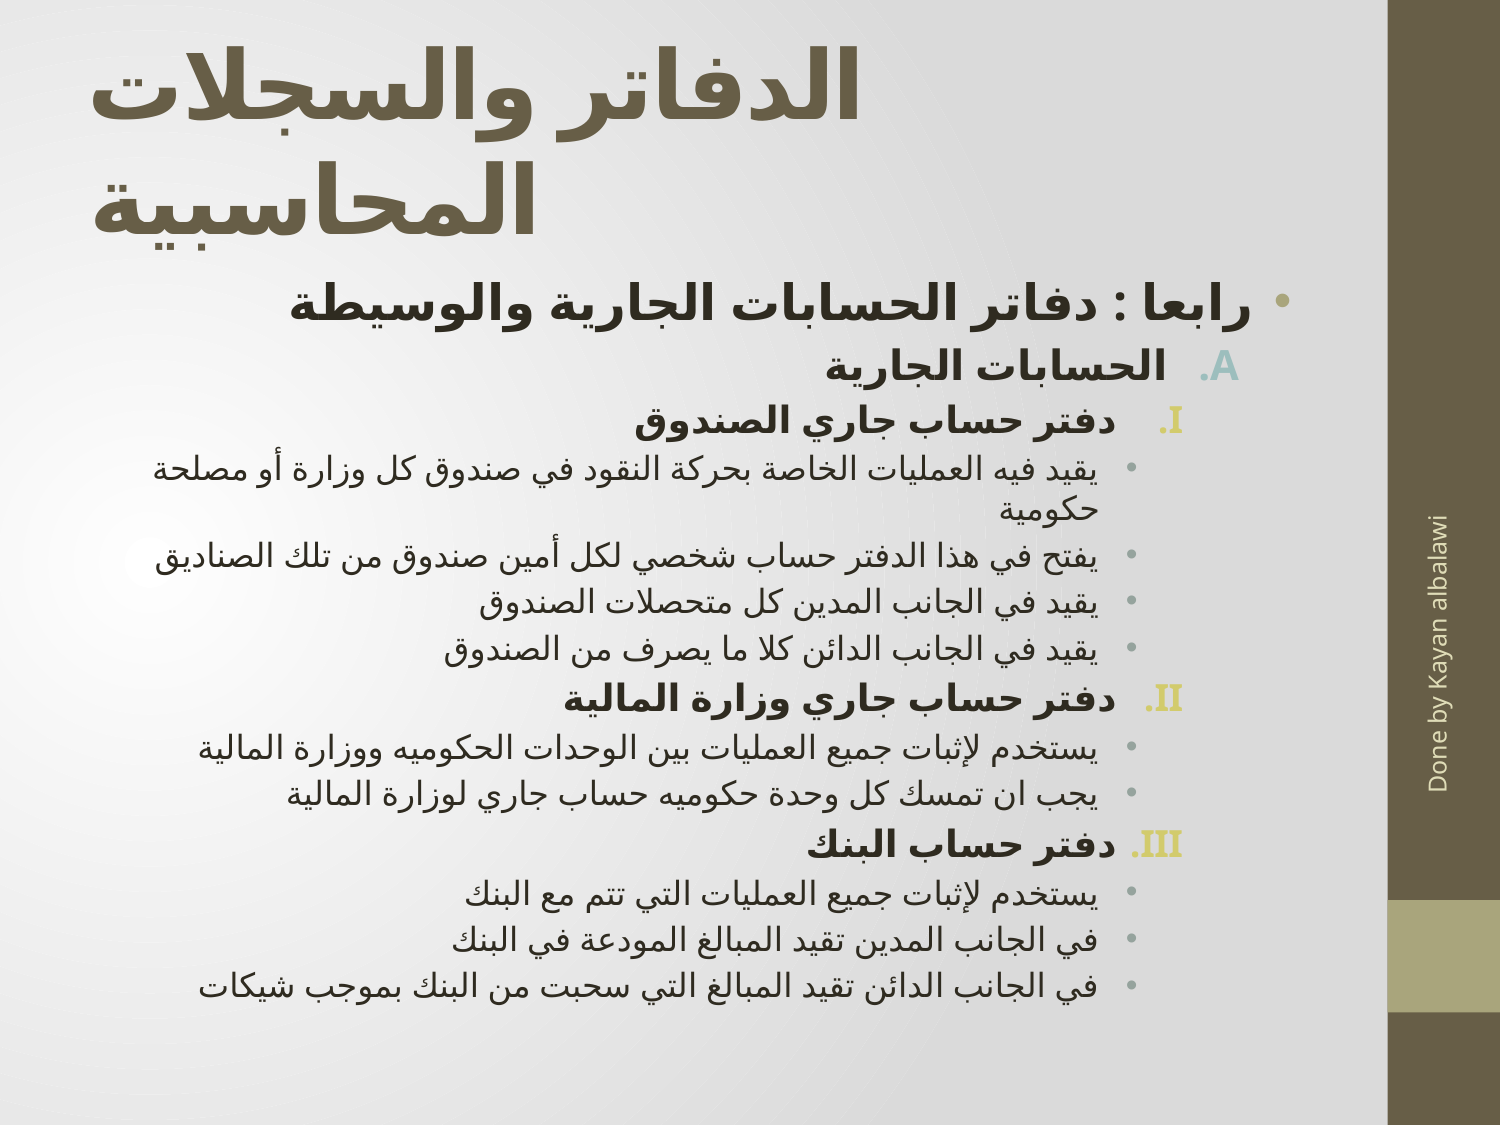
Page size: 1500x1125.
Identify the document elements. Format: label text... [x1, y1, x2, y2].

footer Done by Kayan albalawi [1408, 500, 1469, 889]
title الدفاتر والسجلات المحاسبية [75, 45, 1325, 233]
list رابعا : دفاتر الحسابات الجارية والوسيطة الحسابات الجارية دفتر حساب جاري الصندوق يقيد فيه العمليات الخاصة بحركة النقود في صندوق كل وزارة أو مصلحة حكومية يفتح في هذا الدفتر حساب شخصي لكل أمين صندوق من تلك الصناديق يقيد في الجانب المدين كل متحصلات الصندوق يقيد في الجانب الدائن كلا ما يصرف من الصندوق دفتر حساب جاري وزارة المالية يستخدم لإثبات جميع العمليات بين الوحدات الحكوميه ووزارة المالية يجب ان تمسك كل وحدة حكوميه حساب جاري لوزارة المالية دفتر حساب البنك يستخدم لإثبات جميع العمليات التي تتم مع البنك في الجانب المدين تقيد المبالغ المودعة في البنك في الجانب الدائن تقيد المبالغ التي سحبت من البنك بموجب شيكات [75, 262, 1325, 1050]
